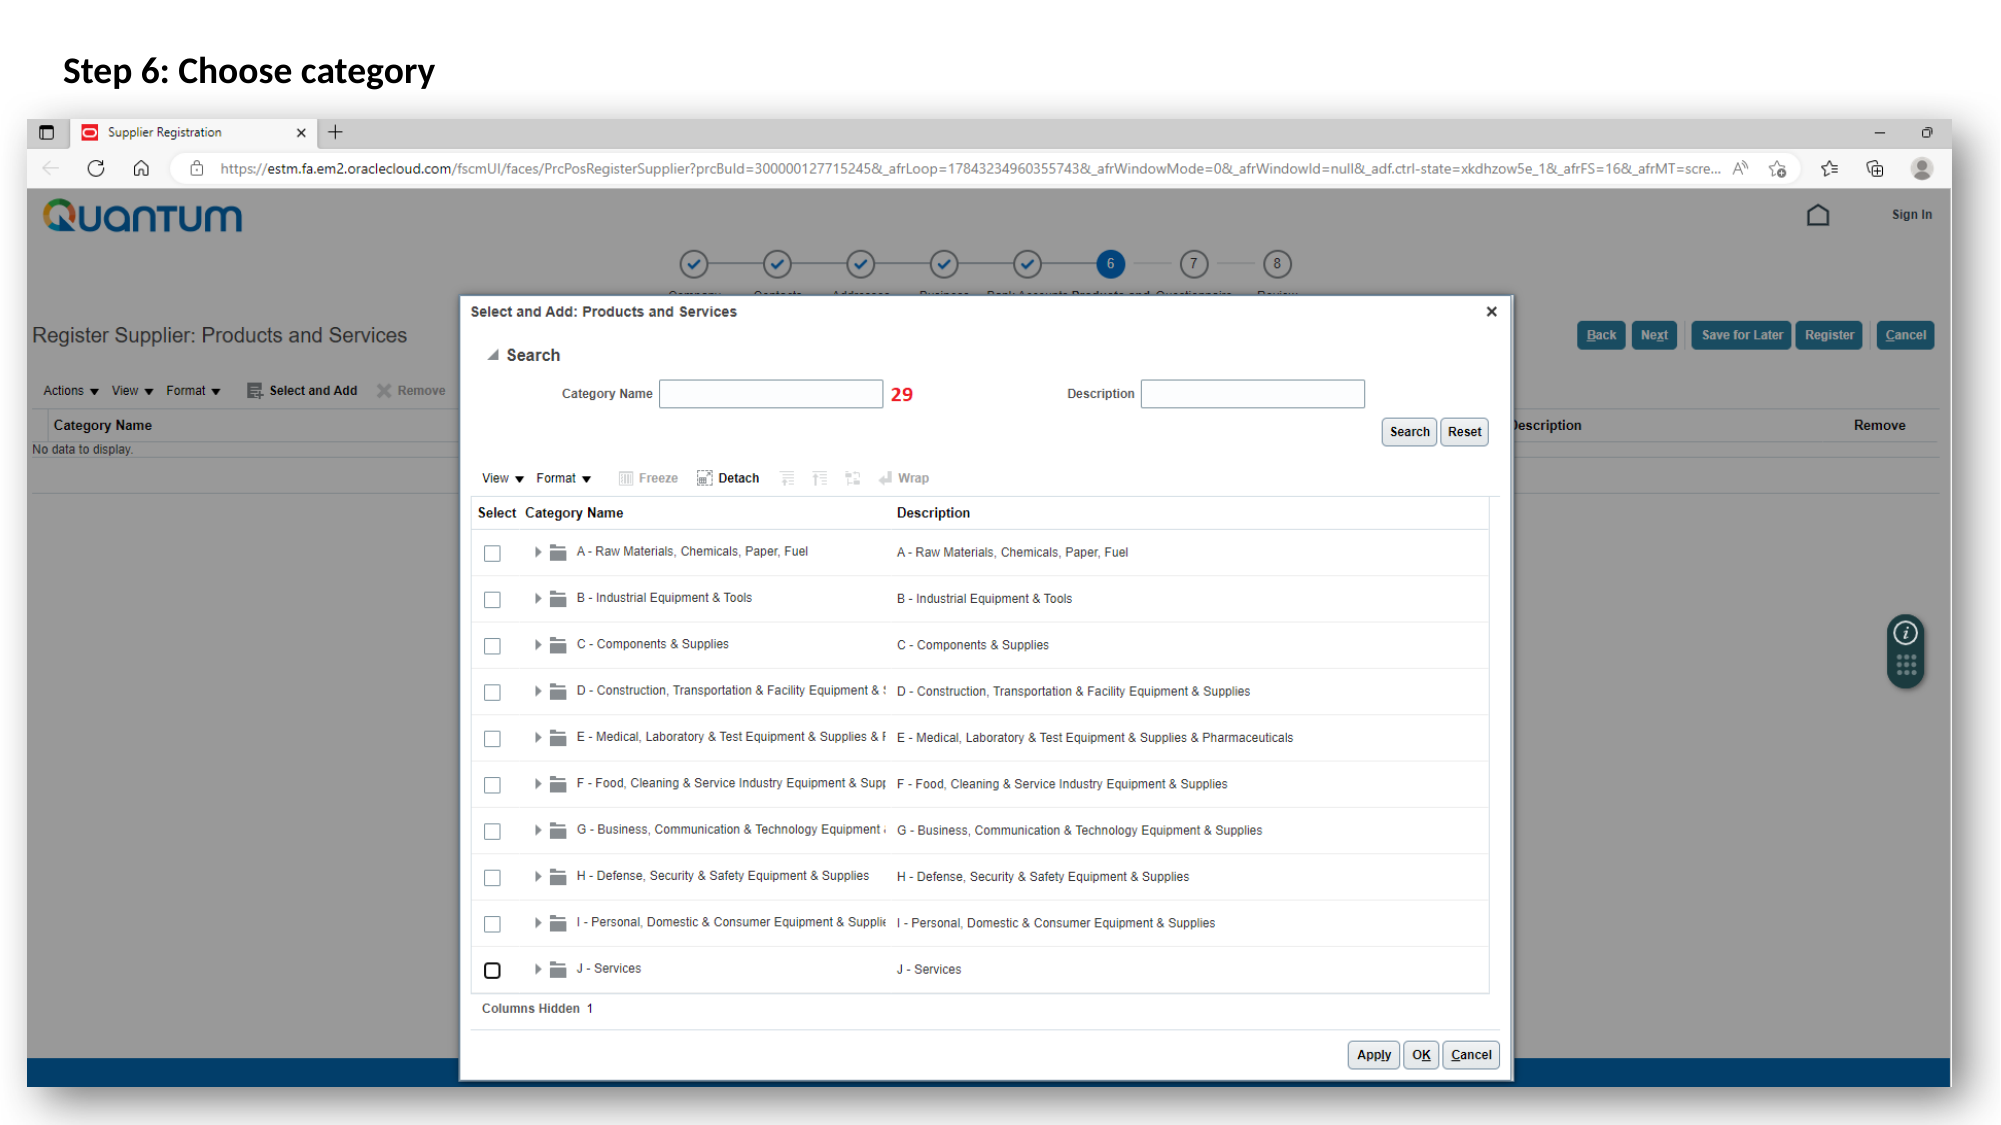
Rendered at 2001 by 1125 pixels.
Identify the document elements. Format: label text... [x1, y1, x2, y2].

text_box Step 6: Choose category [48, 38, 1049, 98]
picture [27, 119, 1952, 1087]
